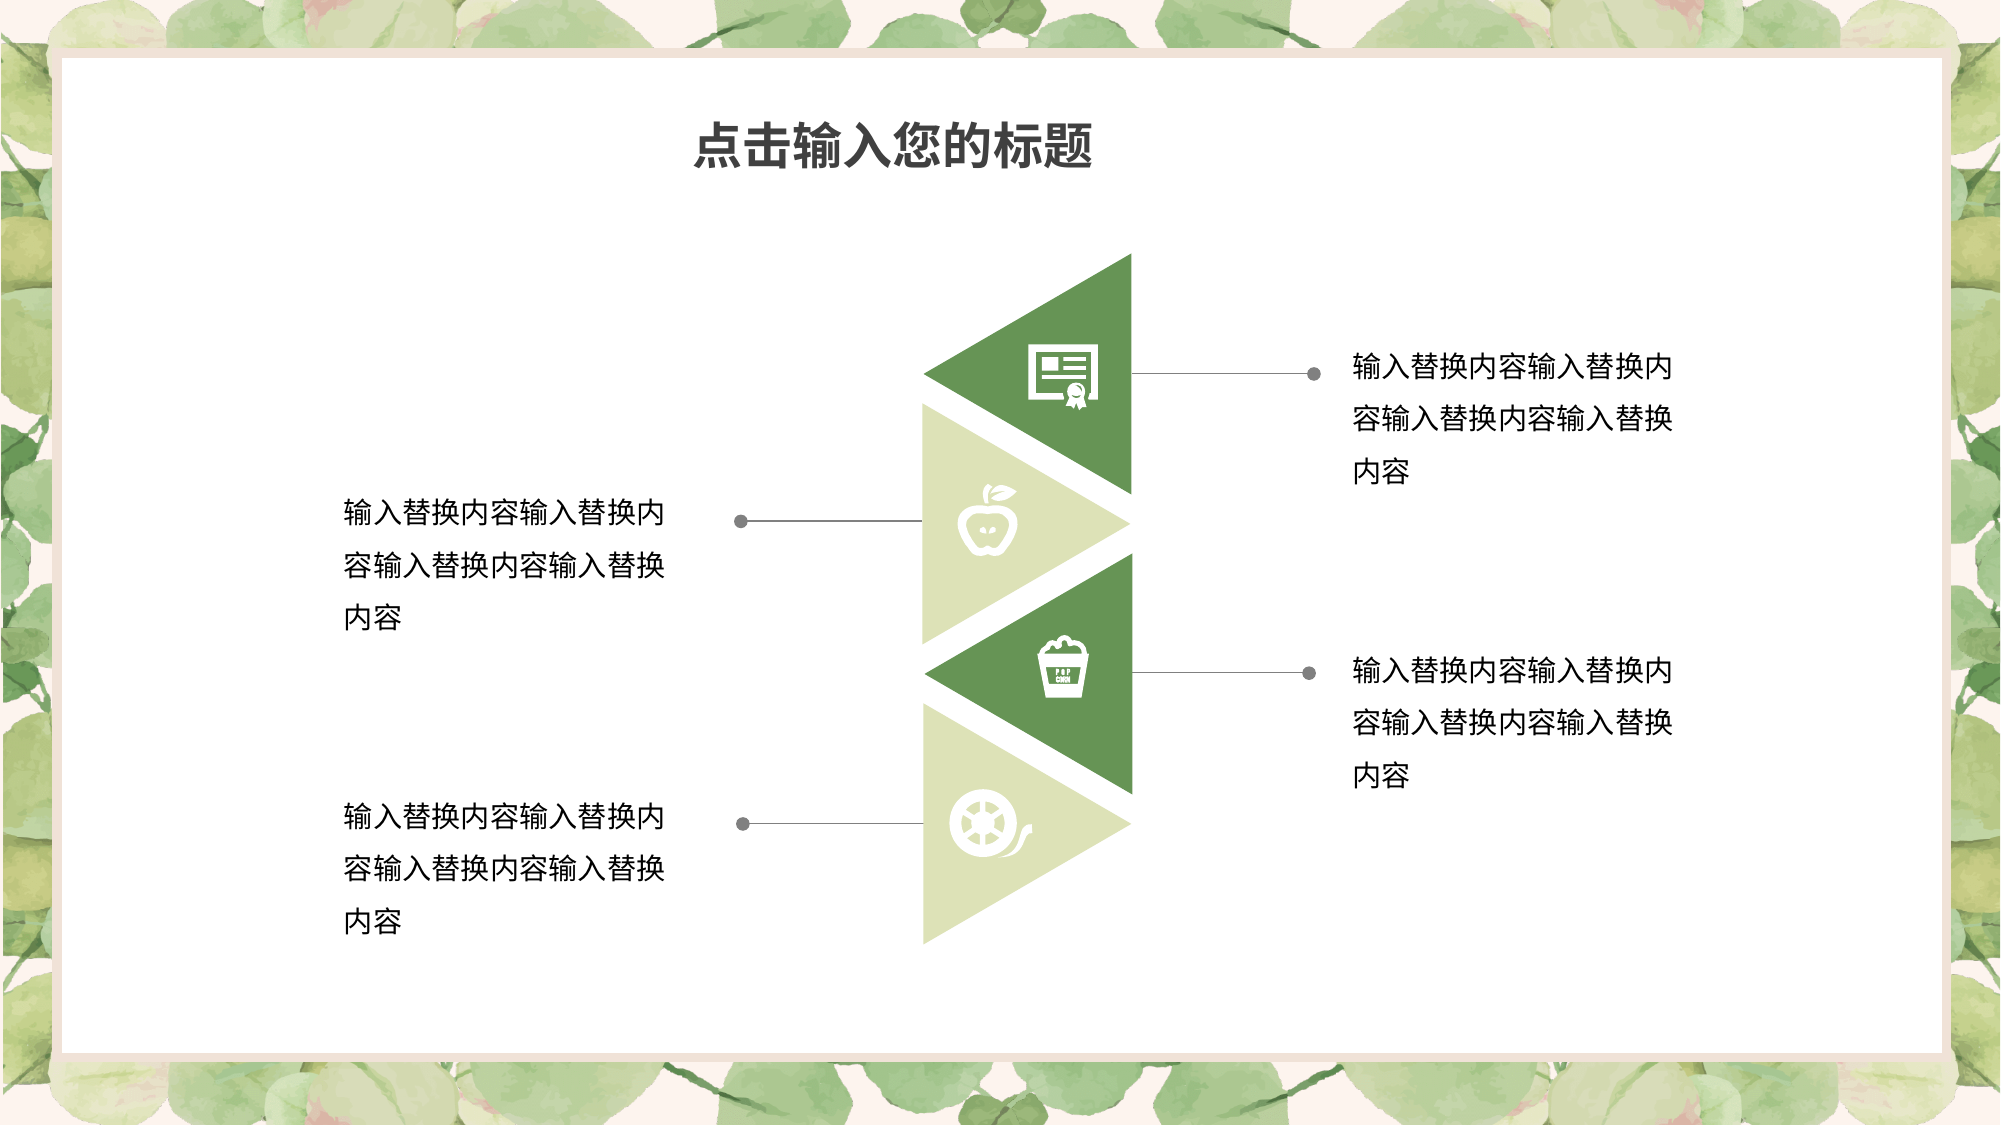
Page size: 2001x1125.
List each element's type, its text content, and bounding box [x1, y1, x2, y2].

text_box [924, 553, 1711, 855]
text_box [923, 253, 1711, 551]
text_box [329, 703, 1132, 1001]
picture [2, 1, 2001, 1125]
text_box 点击输入您的标题 [693, 113, 1307, 175]
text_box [329, 403, 1131, 697]
